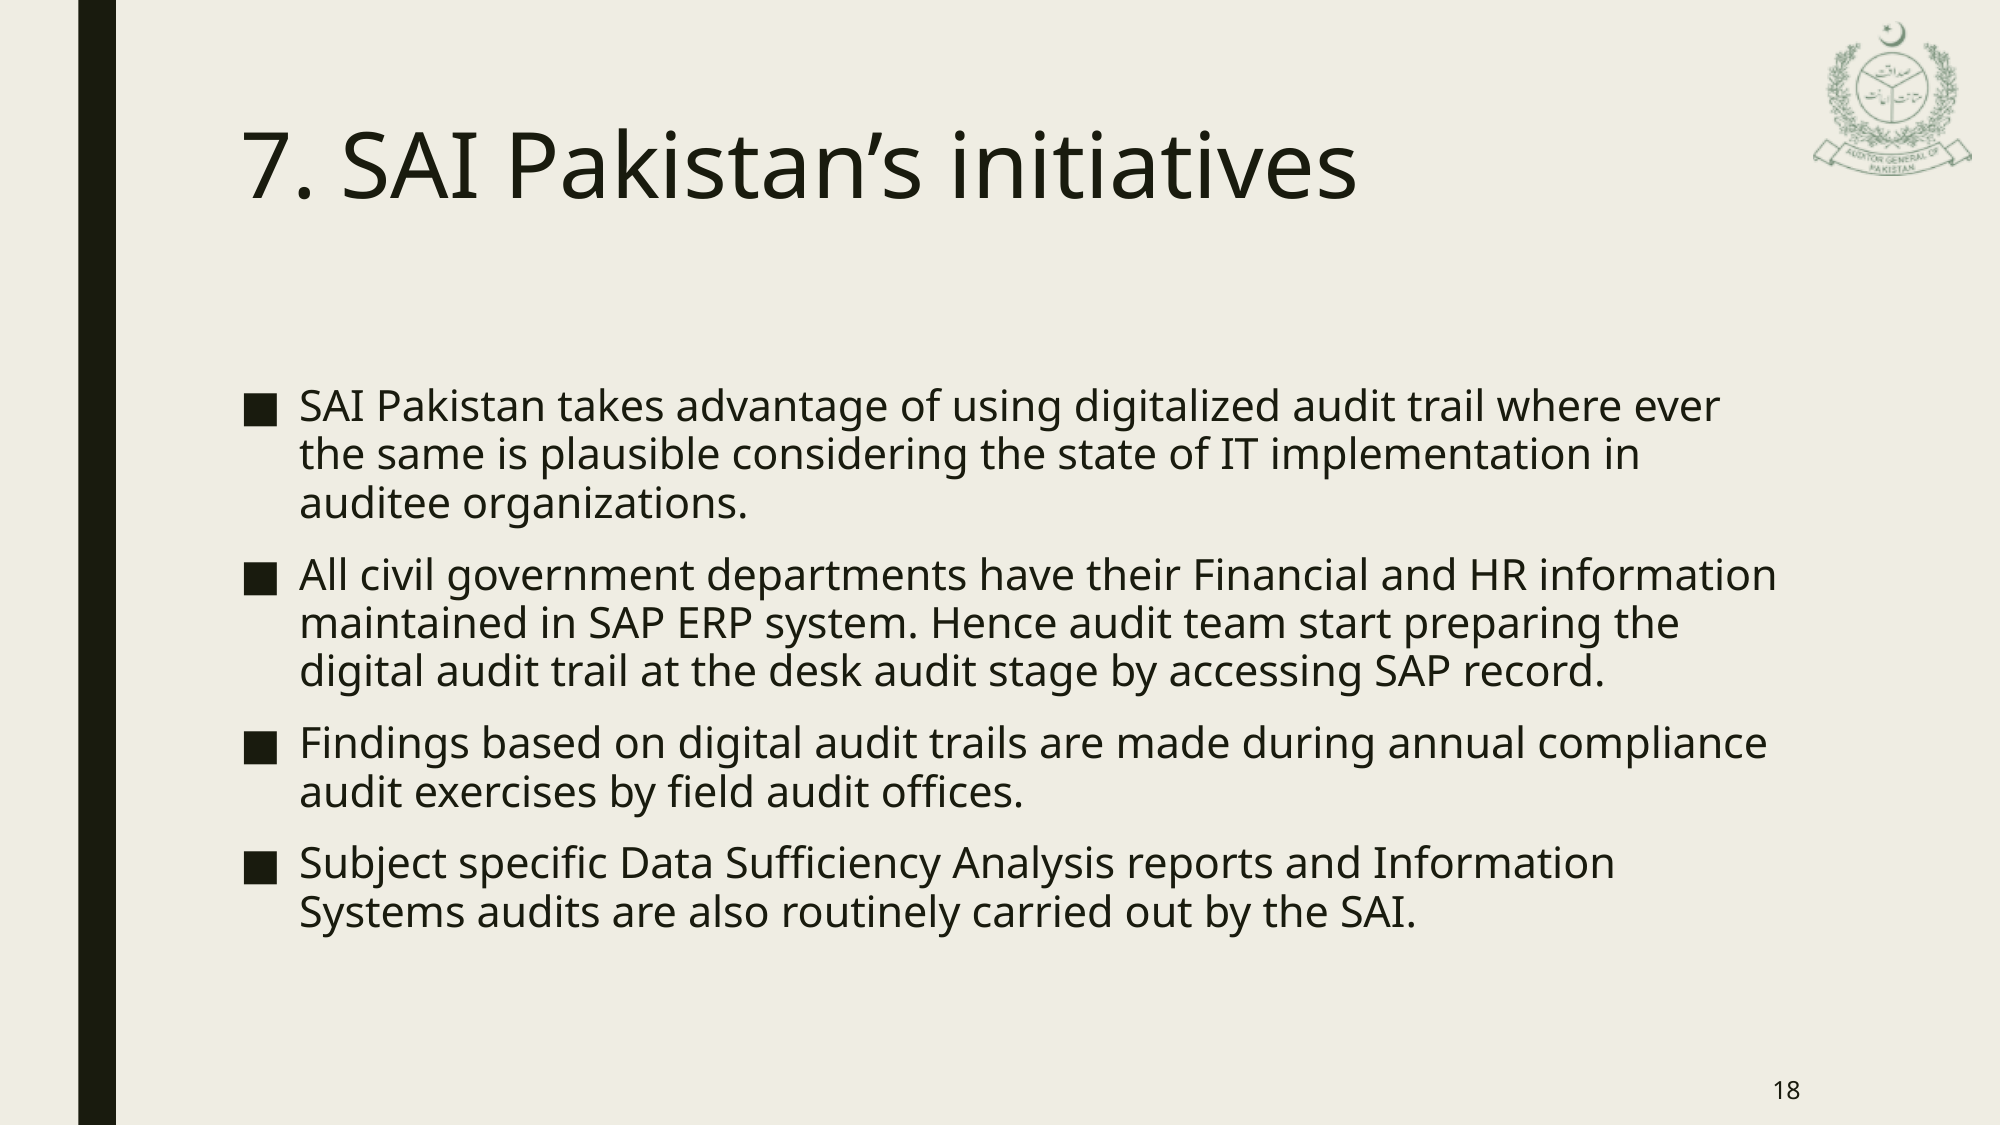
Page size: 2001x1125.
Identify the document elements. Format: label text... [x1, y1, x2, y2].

title 7. SAI Pakistan’s initiatives [225, 112, 1800, 357]
list SAI Pakistan takes advantage of using digitalized audit trail where ever the same is plausible considering the state of IT implementation in auditee organizations. All civil government departments have their Financial and HR information maintained in SAP ERP system. Hence audit team start preparing the digital audit trail at the desk audit stage by accessing SAP record. Findings based on digital audit trails are made during annual compliance audit exercises by field audit offices. Subject specific Data Sufficiency Analysis reports and Information Systems audits are also routinely carried out by the SAI. [225, 375, 1800, 963]
slide_number 18 [1553, 1058, 1816, 1125]
